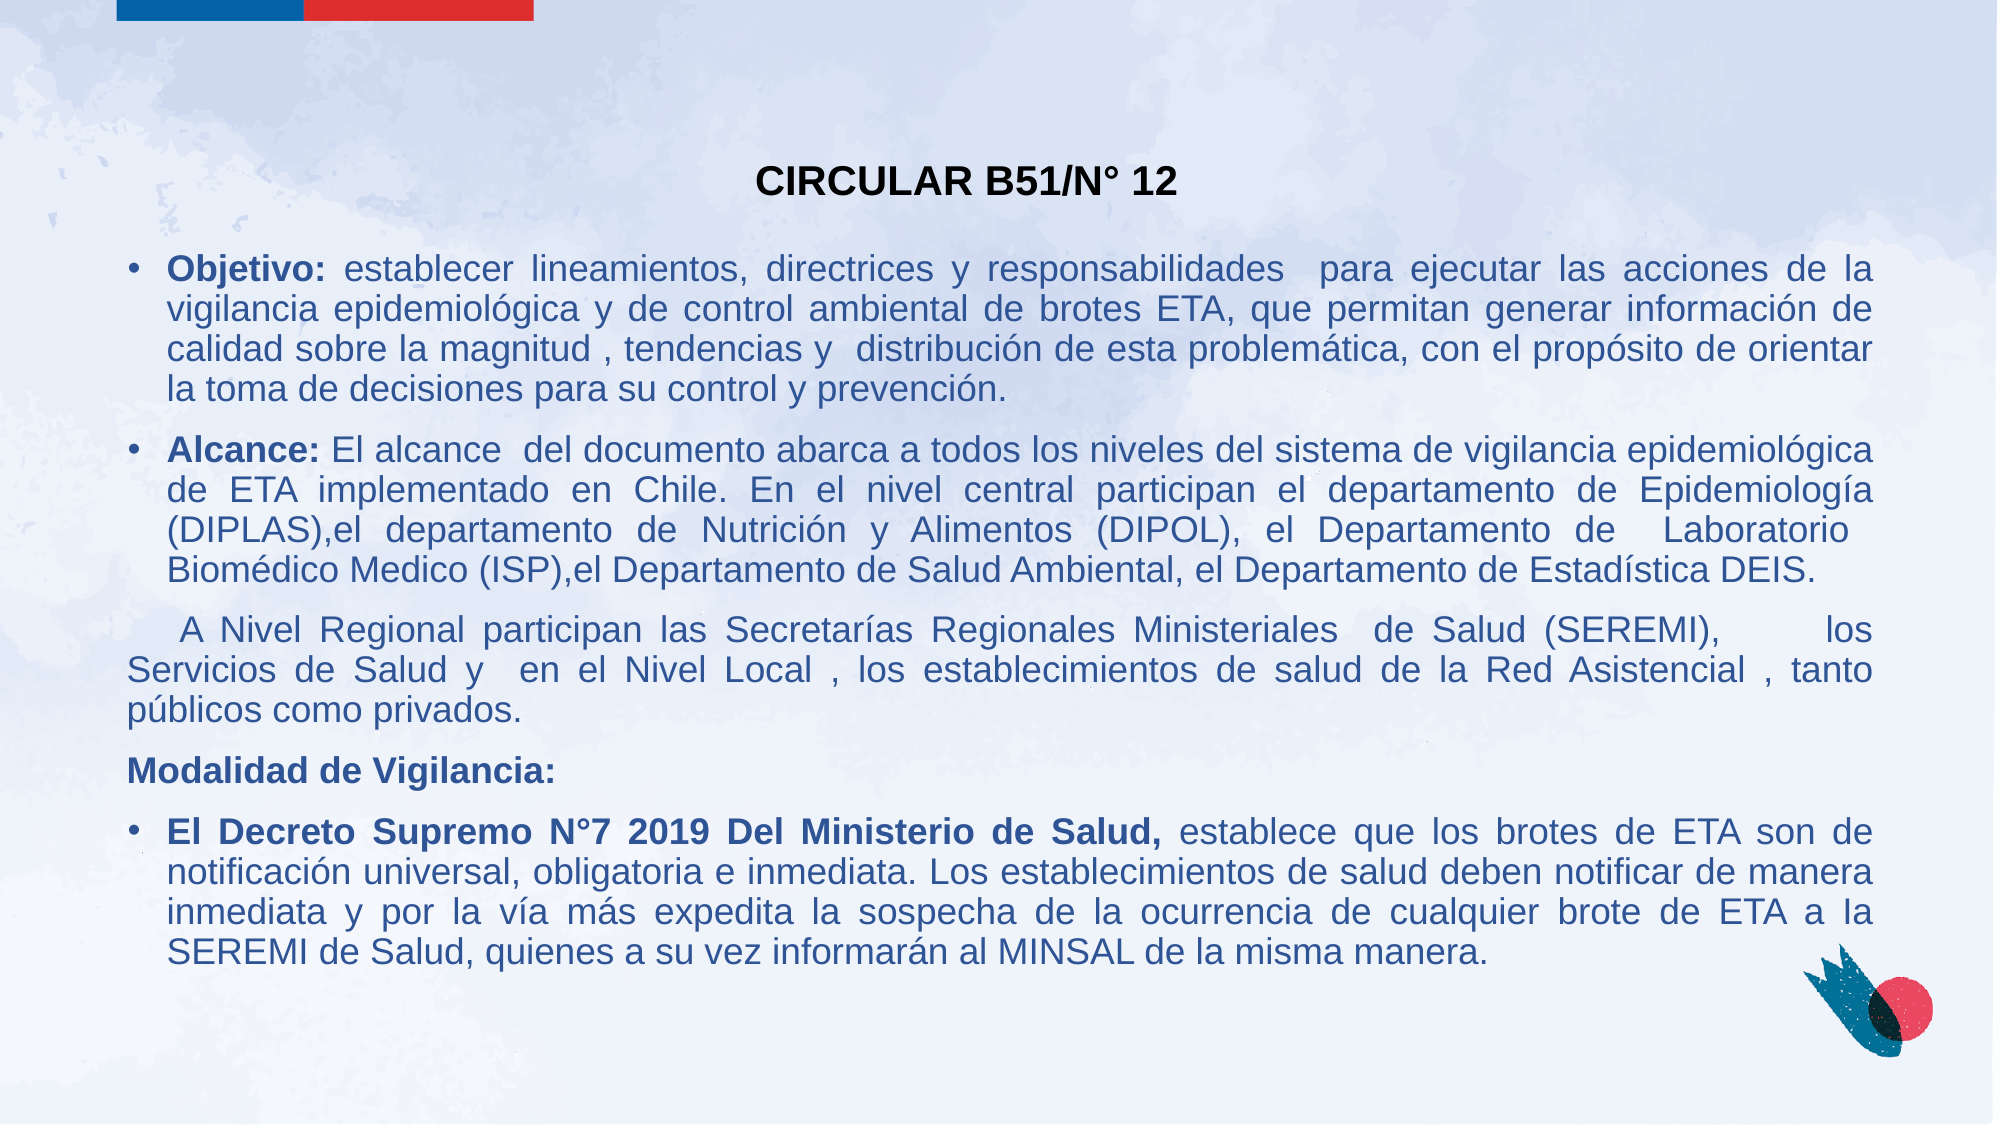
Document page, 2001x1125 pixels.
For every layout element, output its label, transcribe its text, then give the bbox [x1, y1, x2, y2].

picture [0, 0, 2001, 1125]
text_box CIRCULAR B51/N° 12 [45, 146, 1432, 212]
list Objetivo: establecer lineamientos, directrices y responsabilidades para ejecutar las acciones de la vigilancia epidemiológica y de control ambiental de brotes ETA, que permitan generar información de calidad sobre la magnitud , tendencias y distribución de esta problemática, con el propósito de orientar la toma de decisiones para su control y prevención. Alcance: El alcance del documento abarca a todos los niveles del sistema de vigilancia epidemiológica de ETA implementado en Chile. En el nivel central participan el departamento de Epidemiología (DIPLAS),el departamento de Nutrición y Alimentos (DIPOL), el Departamento de Laboratorio Biomédico Medico (ISP),el Departamento de Salud Ambiental, el Departamento de Estadística DEIS. A Nivel Regional participan las Secretarías Regionales Ministeriales de Salud (SEREMI), los Servicios de Salud y en el Nivel Local , los establecimientos de salud de la Red Asistencial , tanto públicos como privados. Modalidad de Vigilancia: El Decreto Supremo N°7 2019 Del Ministerio de Salud, establece que los brotes de ETA son de notificación universal, obligatoria e inmediata. Los establecimientos de salud deben notificar de manera inmediata y por la vía más expedita la sospecha de la ocurrencia de cualquier brote de ETA a Ia SEREMI de Salud, quienes a su vez informarán al MINSAL de la misma manera. [111, 242, 1889, 1021]
